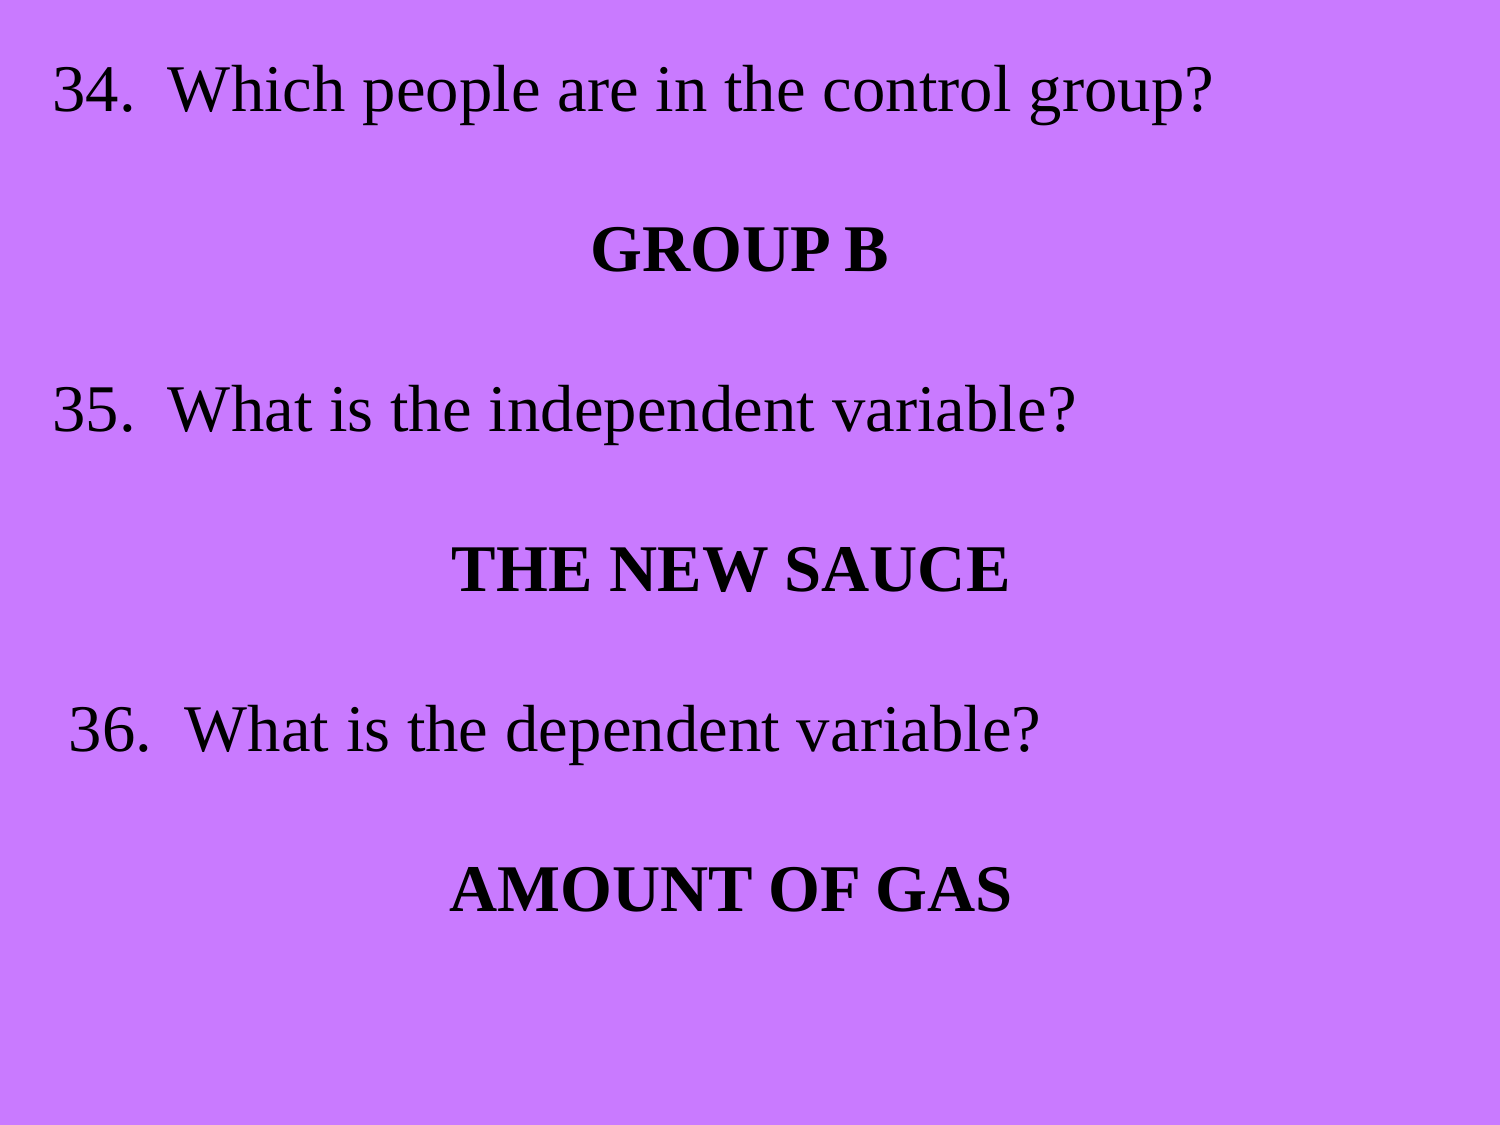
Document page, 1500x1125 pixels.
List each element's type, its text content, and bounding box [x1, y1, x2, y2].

text_box 34. Which people are in the control group? GROUP B 35. What is the independent variable? THE NEW SAUCE 36. What is the dependent variable? AMOUNT OF GAS [37, 37, 1425, 932]
